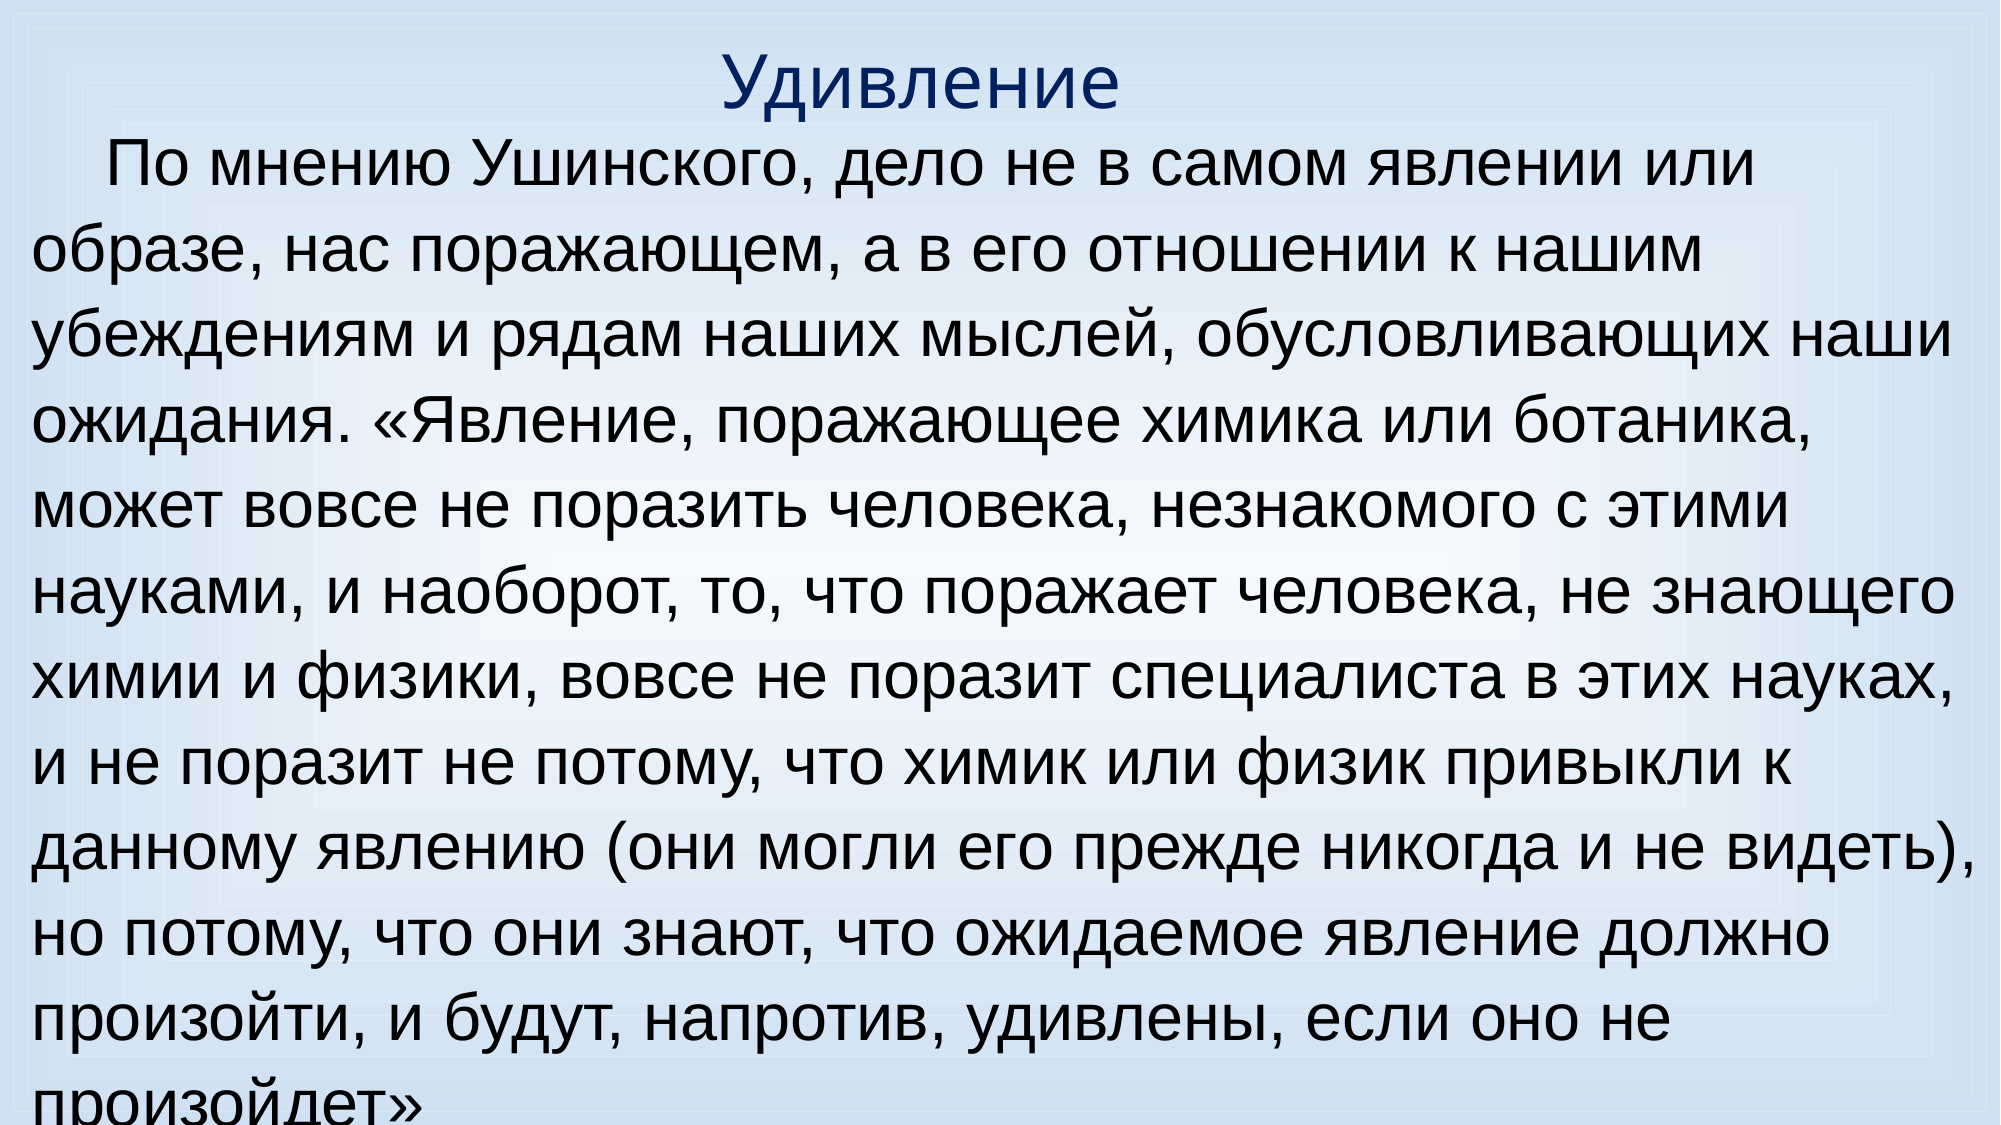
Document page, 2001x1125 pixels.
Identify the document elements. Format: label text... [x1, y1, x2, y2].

text_box По мнению Ушинского, дело не в самом явлении или образе, нас поражающем, а в его отношении к нашим убеждениям и рядам наших мыслей, обусловливающих наши ожидания. «Явление, поражающее химика или ботаника, может вовсе не поразить человека, незнакомого с этими науками, и наоборот, то, что поражает человека, не знающего химии и физики, вовсе не поразит специалиста в этих науках, и не поразит не потому, что химик или физик привыкли к данному явлению (они могли его прежде никогда и не видеть), но потому, что они знают, что ожидаемое явление должно произойти, и будут, напротив, удивлены, если оно не произойдет» [17, 106, 2000, 1125]
text_box Удивление [706, 25, 1449, 131]
